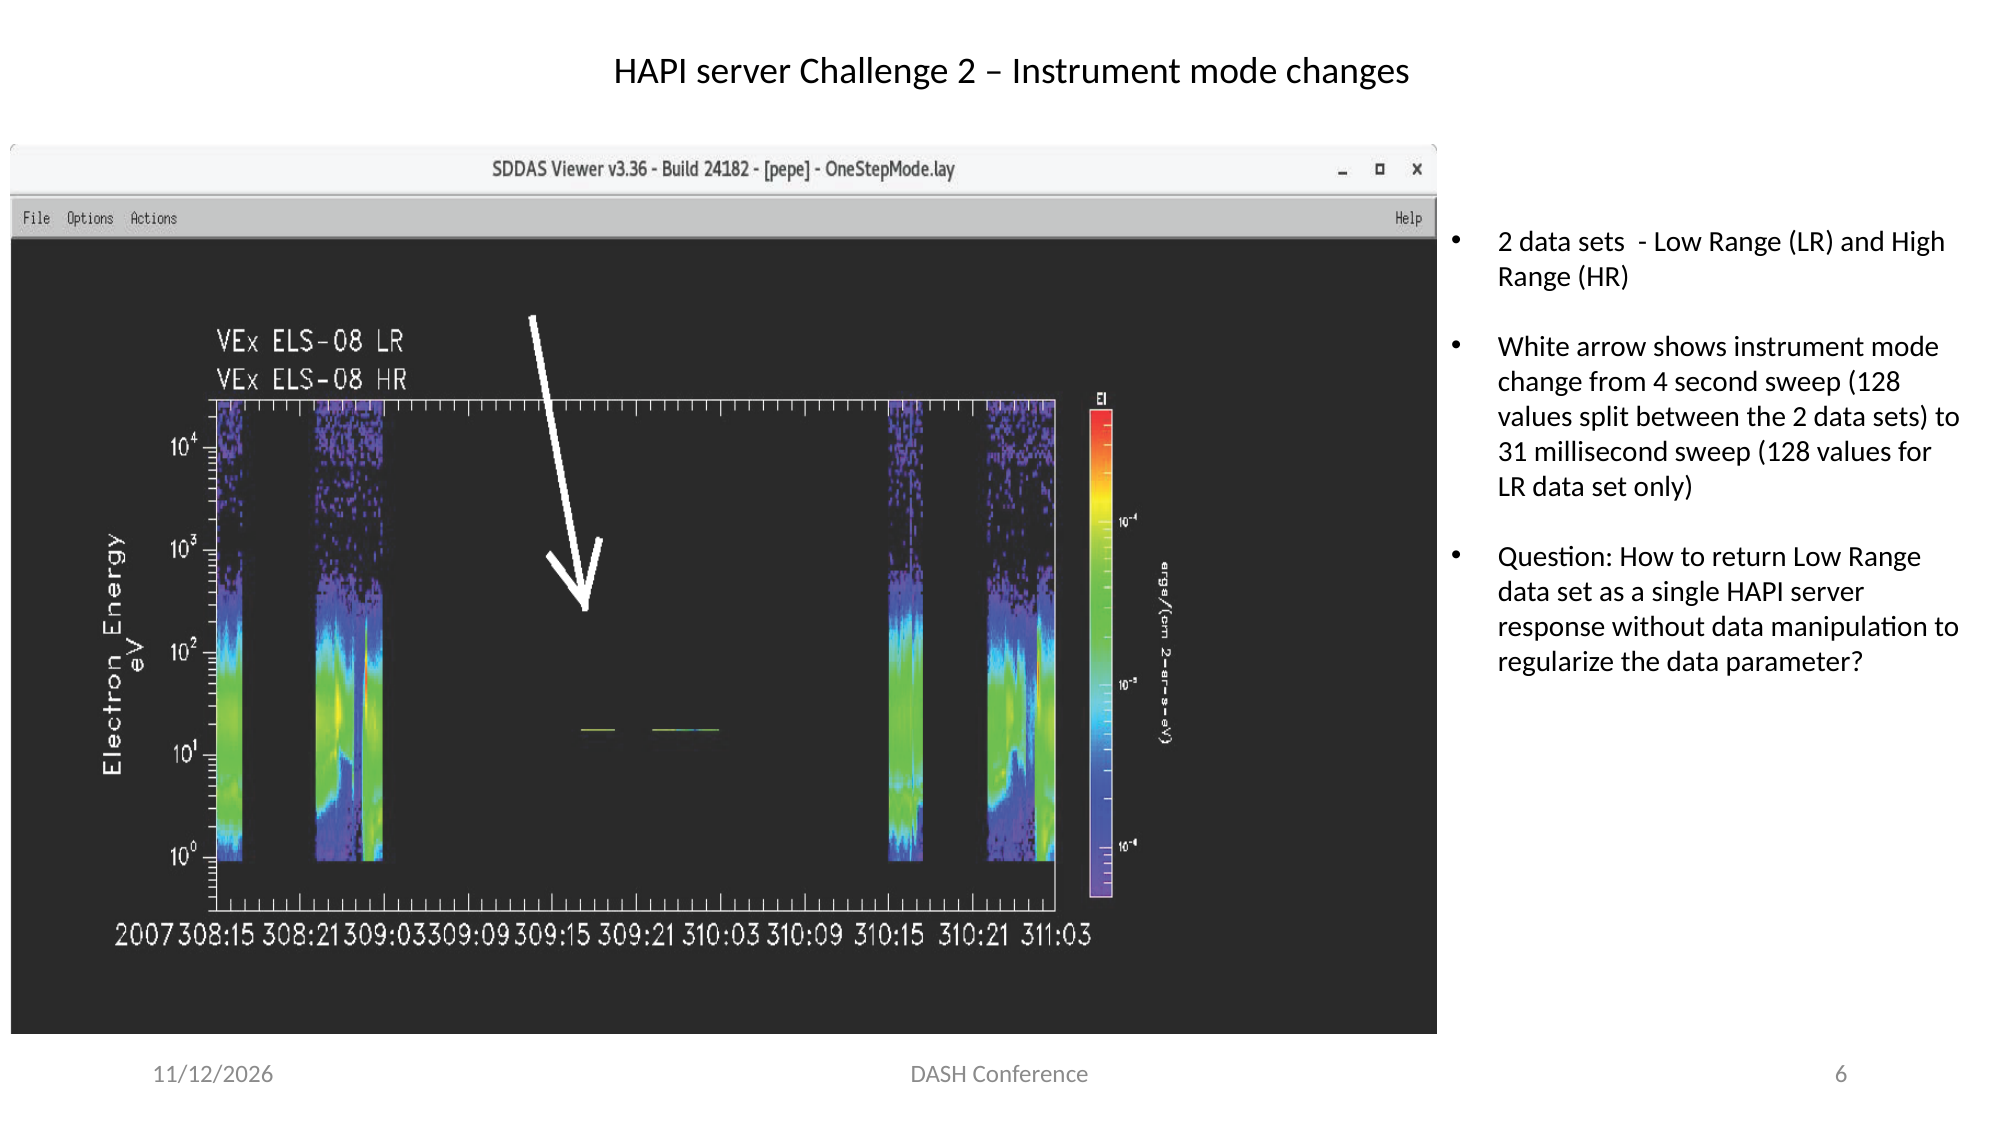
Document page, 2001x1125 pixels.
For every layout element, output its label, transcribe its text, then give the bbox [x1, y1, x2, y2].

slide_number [137, 1042, 588, 1103]
slide_number 6 [1412, 1042, 1863, 1103]
text_box 2 data sets - Low Range (LR) and High Range (HR) White arrow shows instrument mode change from 4 second sweep (128 values split between the 2 data sets) to 31 millisecond sweep (128 values for LR data set only) Question: How to return Low Range data set as a single HAPI server response without data manipulation to regularize the data parameter? [1437, 215, 1981, 720]
picture [10, 144, 1437, 1034]
text_box HAPI server Challenge 2 – Instrument mode changes [44, 38, 1981, 98]
footer DASH Conference [662, 1042, 1338, 1103]
